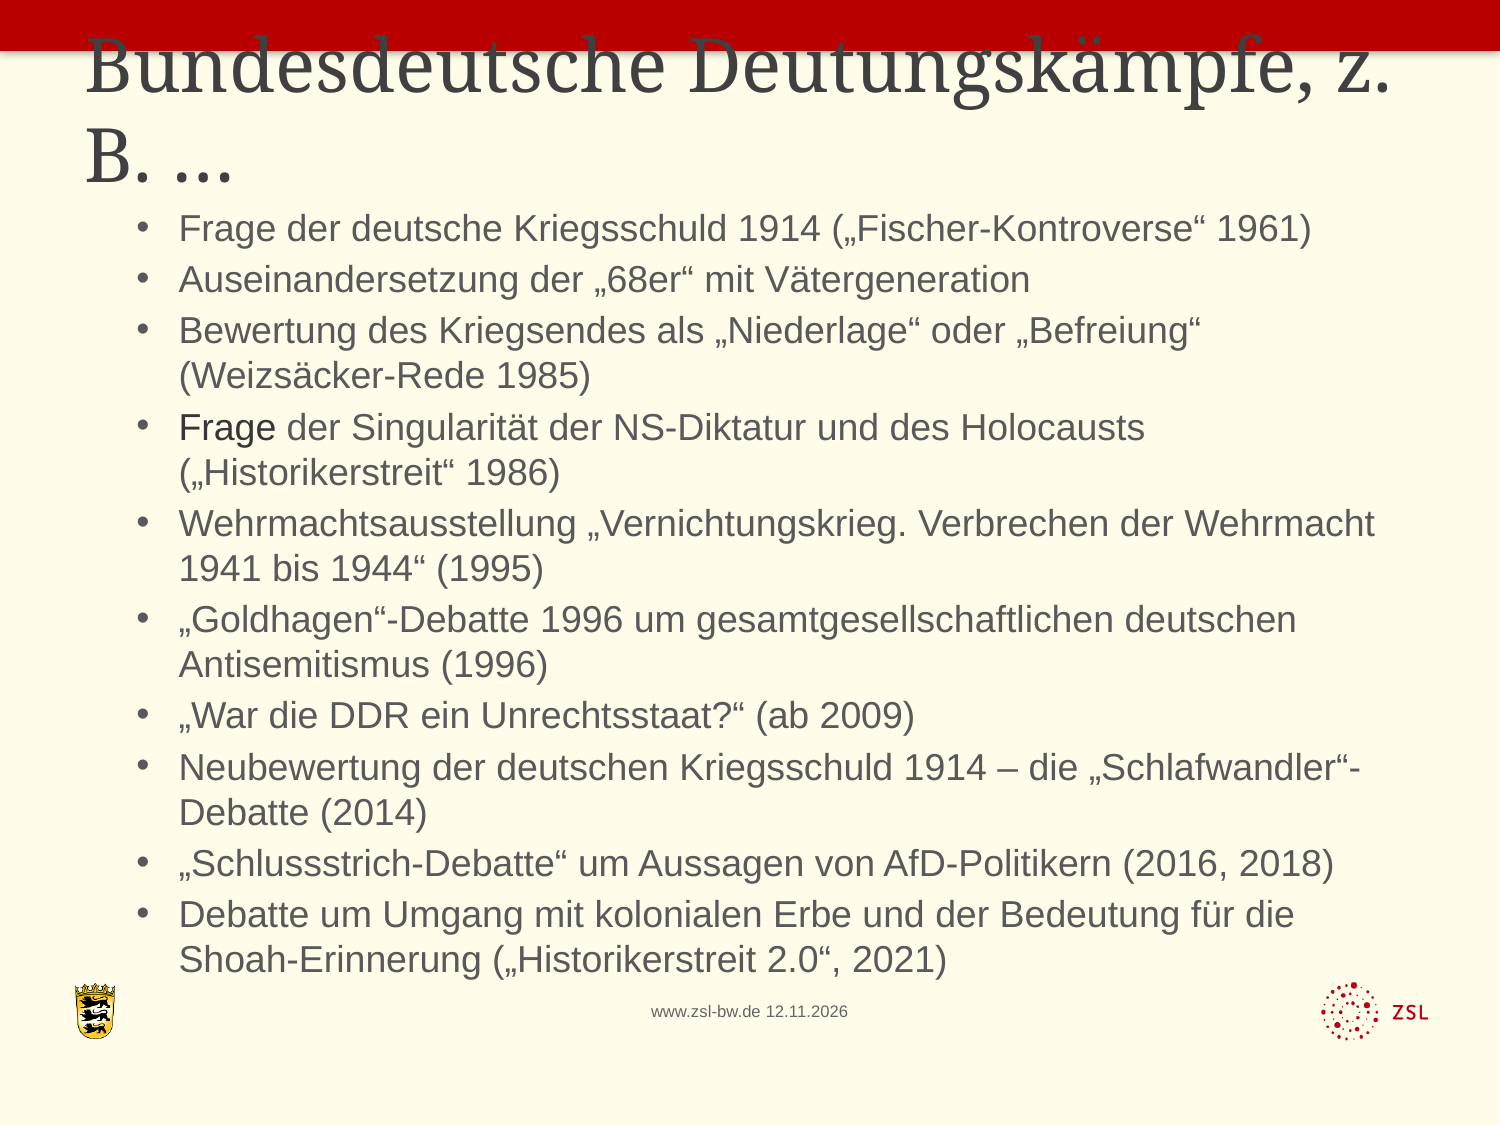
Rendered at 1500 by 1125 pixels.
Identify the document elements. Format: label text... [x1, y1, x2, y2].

picture [1397, 981, 1429, 1041]
list Frage der deutsche Kriegsschuld 1914 („Fischer-Kontroverse“ 1961) Auseinandersetzung der „68er“ mit Vätergeneration Bewertung des Kriegsendes als „Niederlage“ oder „Befreiung“ (Weizsäcker-Rede 1985) Frage der Singularität der NS-Diktatur und des Holocausts („Historikerstreit“ 1986) Wehrmachtsausstellung „Vernichtungskrieg. Verbrechen der Wehrmacht 1941 bis 1944“ (1995) „Goldhagen“-Debatte 1996 um gesamtgesellschaftlichen deutschen Antisemitismus (1996) „War die DDR ein Unrechtsstaat?“ (ab 2009) Neubewertung der deutschen Kriegsschuld 1914 – die „Schlafwandler“-Debatte (2014) „Schlussstrich-Debatte“ um Aussagen von AfD-Politikern (2016, 2018) Debatte um Umgang mit kolonialen Erbe und der Bedeutung für die Shoah-Erinnerung („Historikerstreit 2.0“, 2021) [103, 196, 1397, 1041]
picture [73, 981, 103, 1041]
title Bundesdeutsche Deutungskämpfe, z. B. … [69, 54, 1431, 161]
